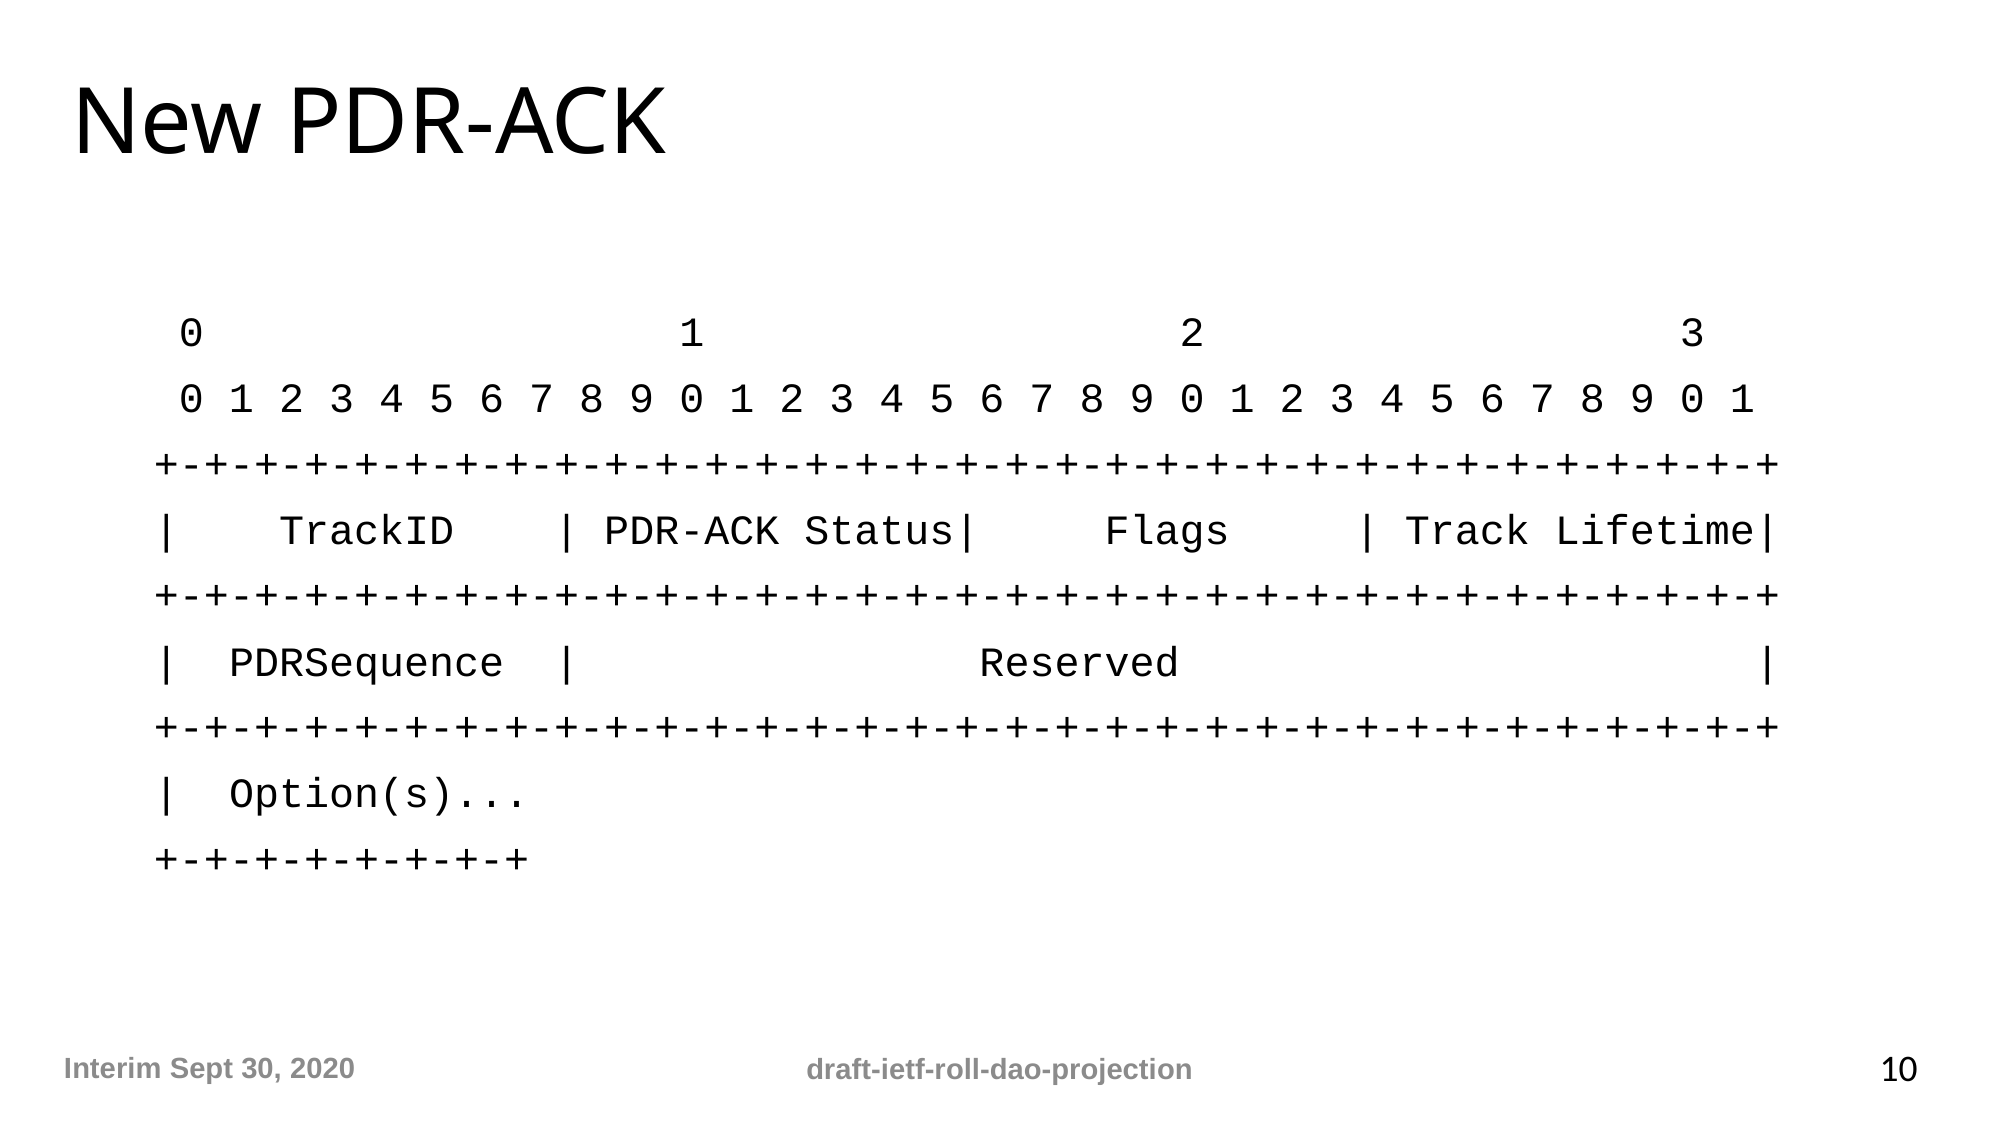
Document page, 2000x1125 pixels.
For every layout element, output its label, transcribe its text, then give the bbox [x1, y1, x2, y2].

text_box 10 [1482, 1036, 1933, 1097]
text_box draft-ietf-roll-dao-projection [662, 1038, 1338, 1098]
text_box Interim Sept 30, 2020 [48, 1036, 724, 1097]
list 0 1 2 3 0 1 2 3 4 5 6 7 8 9 0 1 2 3 4 5 6 7 8 9 0 1 2 3 4 5 6 7 8 9 0 1 +-+-+-+-+-+-+-+-+-+-+-+-+-+-+-+-+-+-+-+-+-+-+-+-+-+-+-+-+-+-+-+-+ | TrackID | PDR-ACK Status| Flags | Track Lifetime| +-+-+-+-+-+-+-+-+-+-+-+-+-+-+-+-+-+-+-+-+-+-+-+-+-+-+-+-+-+-+-+-+ | PDRSequence | Reserved | +-+-+-+-+-+-+-+-+-+-+-+-+-+-+-+-+-+-+-+-+-+-+-+-+-+-+-+-+-+-+-+-+ | Option(s)... +-+-+-+-+-+-+-+ [13, 302, 1965, 1125]
title New PDR-ACK [56, 15, 1781, 233]
